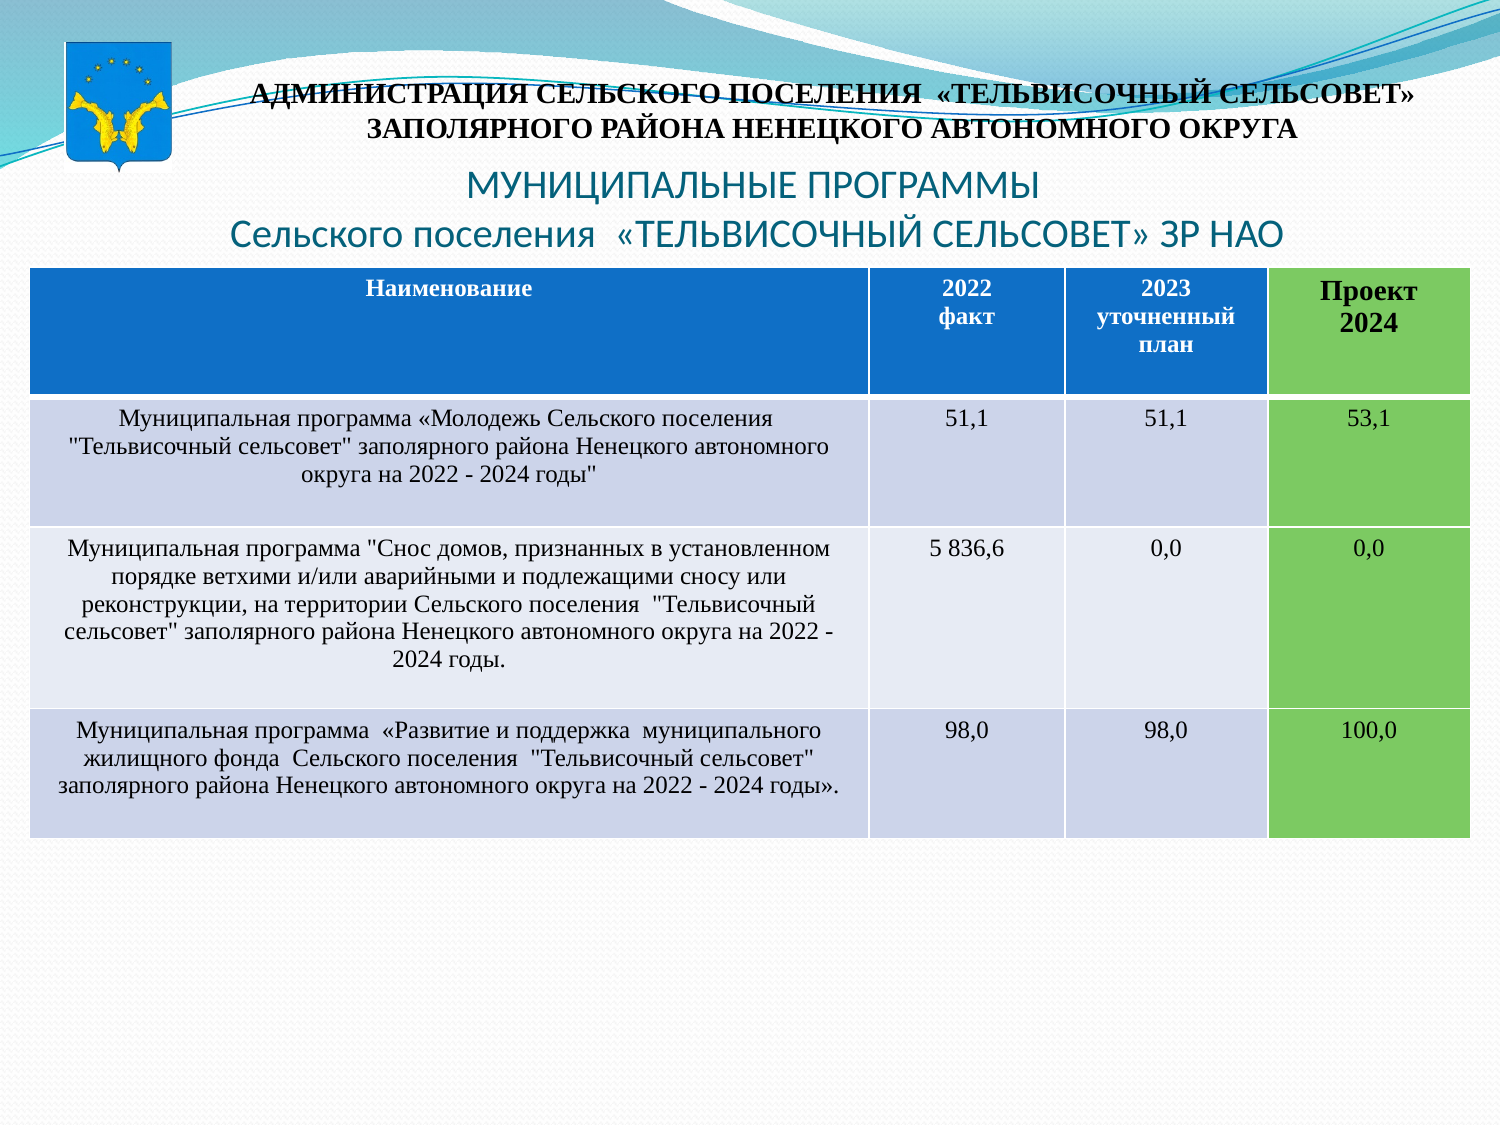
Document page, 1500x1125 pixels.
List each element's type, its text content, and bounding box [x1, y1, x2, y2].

table_cell 5 836,6 [870, 528, 1064, 708]
picture [64, 42, 172, 173]
table_cell 51,1 [1066, 400, 1267, 526]
table_cell Муниципальная программа "Снос домов, признанных в установленном порядке ветхими и/или аварийными и подлежащими сносу или реконструкции, на территории Сельского поселения "Тельвисочный сельсовет" заполярного района Ненецкого автономного округа на 2022 - 2024 годы. [30, 528, 868, 708]
table_cell 0,0 [1269, 528, 1470, 708]
text_box АДМИНИСТРАЦИЯ СЕЛЬСКОГО ПОСЕЛЕНИЯ «ТЕЛЬВИСОЧНЫЙ СЕЛЬСОВЕТ» ЗАПОЛЯРНОГО РАЙОНА НЕНЕЦКОГО АВТОНОМНОГО ОКРУГА [206, 66, 1459, 152]
table_cell Муниципальная программа «Молодежь Сельского поселения "Тельвисочный сельсовет" заполярного района Ненецкого автономного округа на 2022 - 2024 годы" [30, 400, 868, 526]
table_cell 53,1 [1269, 400, 1470, 526]
title МУНИЦИПАЛЬНЫЕ ПРОГРАММЫ Сельского поселения «ТЕЛЬВИСОЧНЫЙ СЕЛЬСОВЕТ» ЗР НАО [76, 149, 1440, 256]
table_header Наименование [30, 268, 868, 394]
table_header 2022 факт [870, 268, 1064, 394]
table_header 2023 уточненный план [1066, 268, 1267, 394]
table_header Проект 2024 [1269, 268, 1470, 394]
table_cell 98,0 [870, 709, 1064, 838]
table_cell 0,0 [1066, 528, 1267, 708]
table_cell 98,0 [1066, 709, 1267, 838]
table_cell 100,0 [1269, 709, 1470, 838]
table_cell Муниципальная программа «Развитие и поддержка муниципального жилищного фонда Сельского поселения "Тельвисочный сельсовет" заполярного района Ненецкого автономного округа на 2022 - 2024 годы». [30, 709, 868, 838]
table_cell 51,1 [870, 400, 1064, 526]
